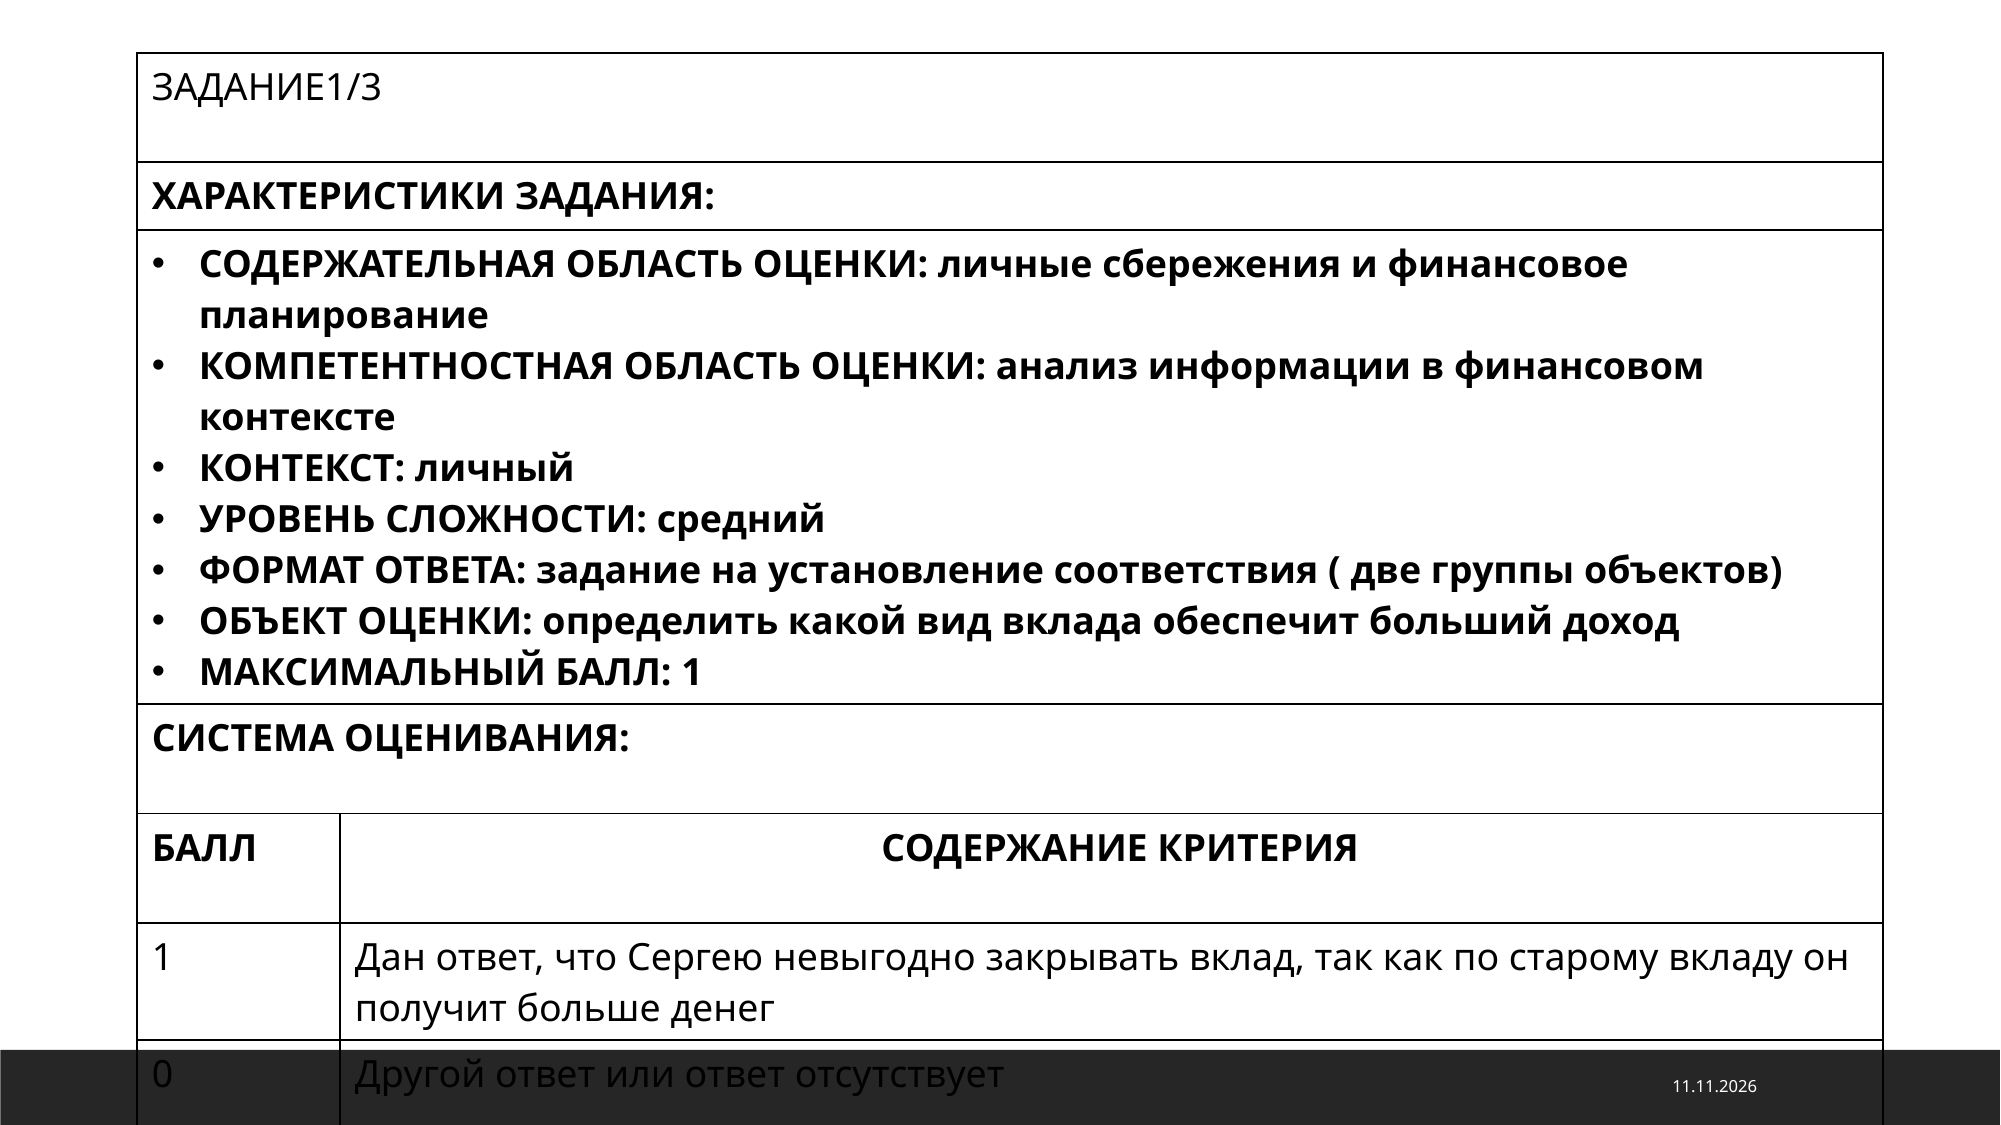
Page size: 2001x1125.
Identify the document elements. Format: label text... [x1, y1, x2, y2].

table_cell Дан ответ, что Сергею невыгодно закрывать вклад, так как по старому вкладу он получит больше денег [341, 924, 1882, 1039]
table_cell 0 [138, 1041, 339, 1125]
table_header ЗАДАНИЕ1/3 [138, 54, 1882, 161]
table_cell СИСТЕМА ОЦЕНИВАНИЯ: [138, 705, 1882, 813]
table_cell ХАРАКТЕРИСТИКИ ЗАДАНИЯ: [138, 163, 1882, 229]
table_cell СОДЕРЖАНИЕ КРИТЕРИЯ [341, 814, 1882, 922]
table_cell БАЛЛ [138, 814, 339, 922]
table_cell Другой ответ или ответ отсутствует [341, 1041, 1882, 1125]
table_cell СОДЕРЖАТЕЛЬНАЯ ОБЛАСТЬ ОЦЕНКИ: личные сбережения и финансовое планирование КОМПЕТЕНТНОСТНАЯ ОБЛАСТЬ ОЦЕНКИ: анализ информации в финансовом контексте КОНТЕКСТ: личный УРОВЕНЬ СЛОЖНОСТИ: средний ФОРМАТ ОТВЕТА: задание на установление соответствия ( две группы объектов) ОБЪЕКТ ОЦЕНКИ: определить какой вид вклада обеспечит больший доход МАКСИМАЛЬНЫЙ БАЛЛ: 1 [138, 231, 1882, 703]
table_cell 1 [138, 924, 339, 1039]
